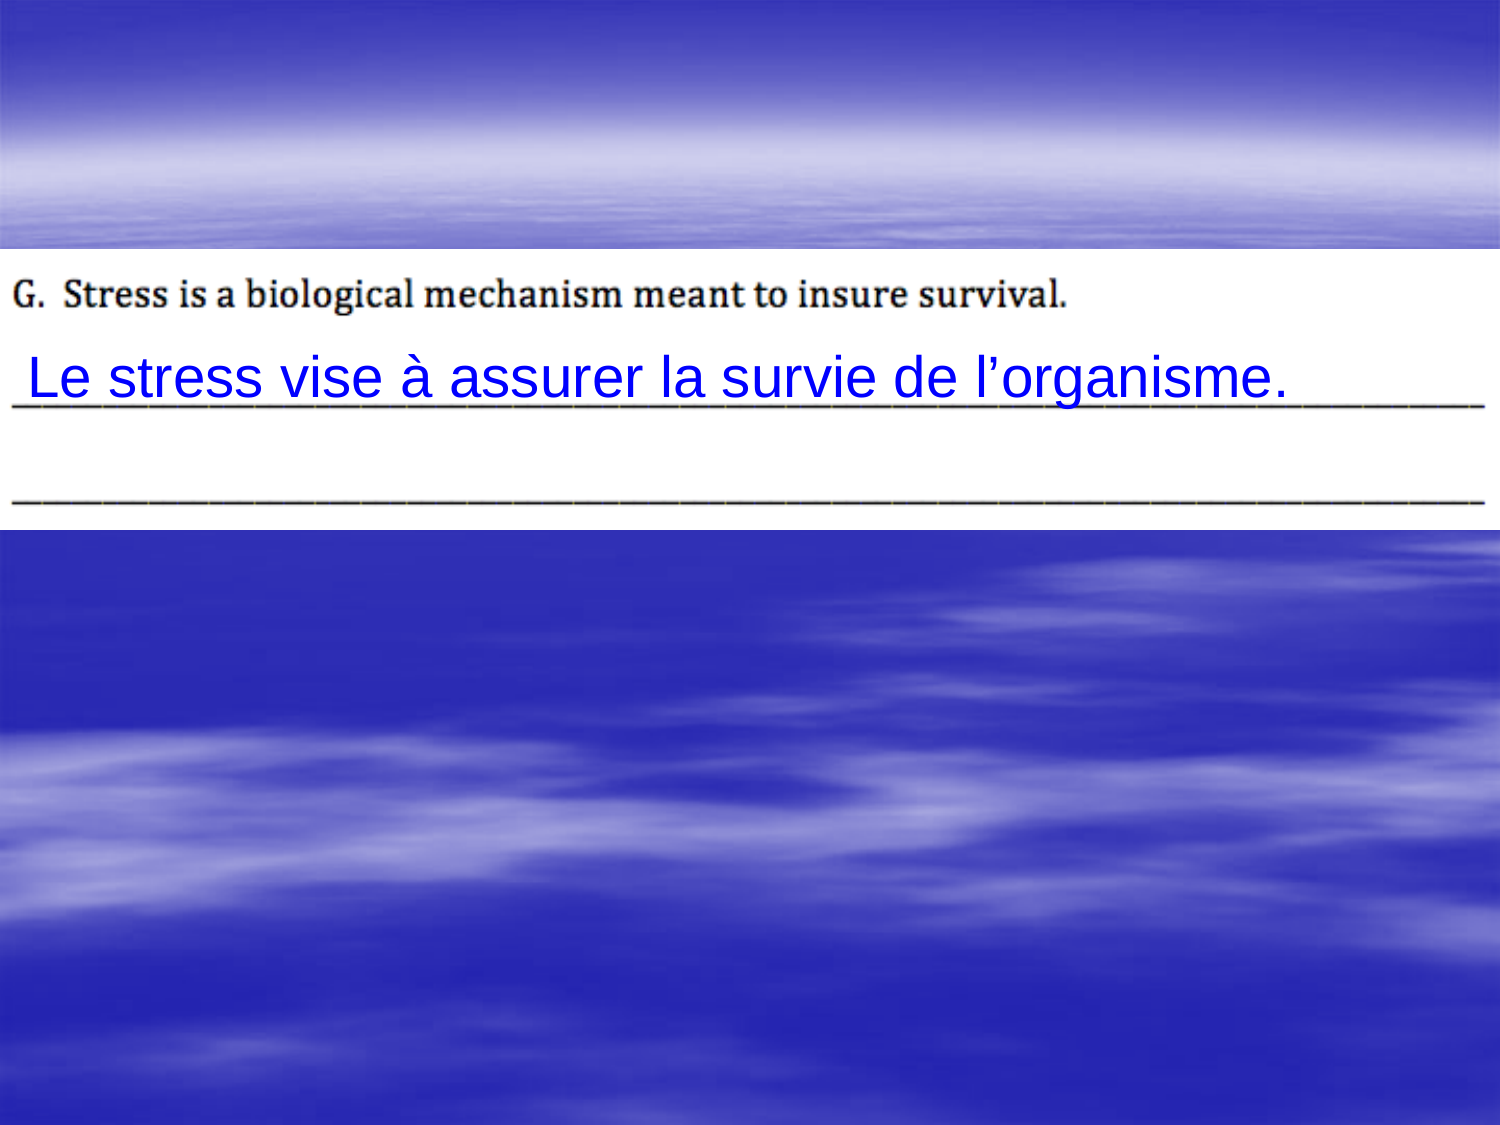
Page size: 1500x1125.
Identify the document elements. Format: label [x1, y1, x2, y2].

picture [0, 249, 1500, 530]
